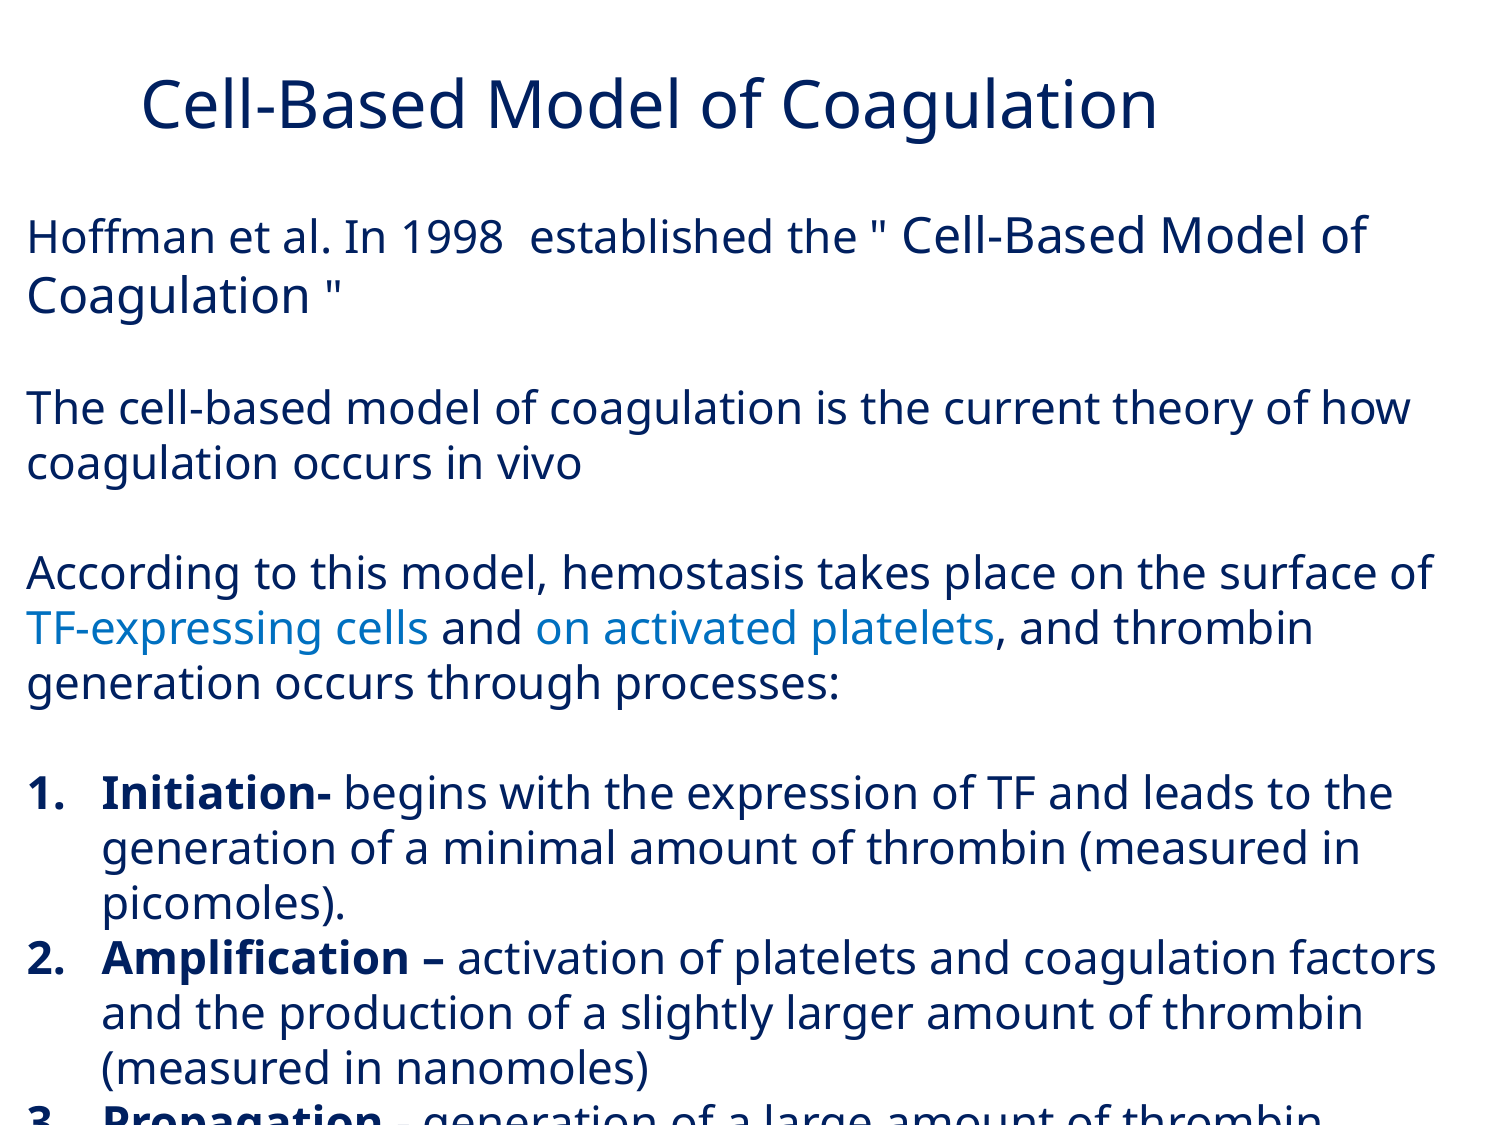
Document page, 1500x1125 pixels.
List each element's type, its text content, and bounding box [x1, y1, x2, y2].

text_box Hoffman et al. In 1998 established the " Cell-Based Model of Coagulation " The cell-based model of coagulation is the current theory of how coagulation occurs in vivo According to this model, hemostasis takes place on the surface of TF-expressing cells and on activated platelets, and thrombin generation occurs through processes: Initiation- begins with the expression of TF and leads to the generation of a minimal amount of thrombin (measured in picomoles). Amplification – activation of platelets and coagulation factors and the production of a slightly larger amount of thrombin (measured in nanomoles) Propagation - generation of a large amount of thrombin [11, 196, 1500, 1125]
text_box Cell-Based Model of Coagulation [108, 54, 1176, 150]
